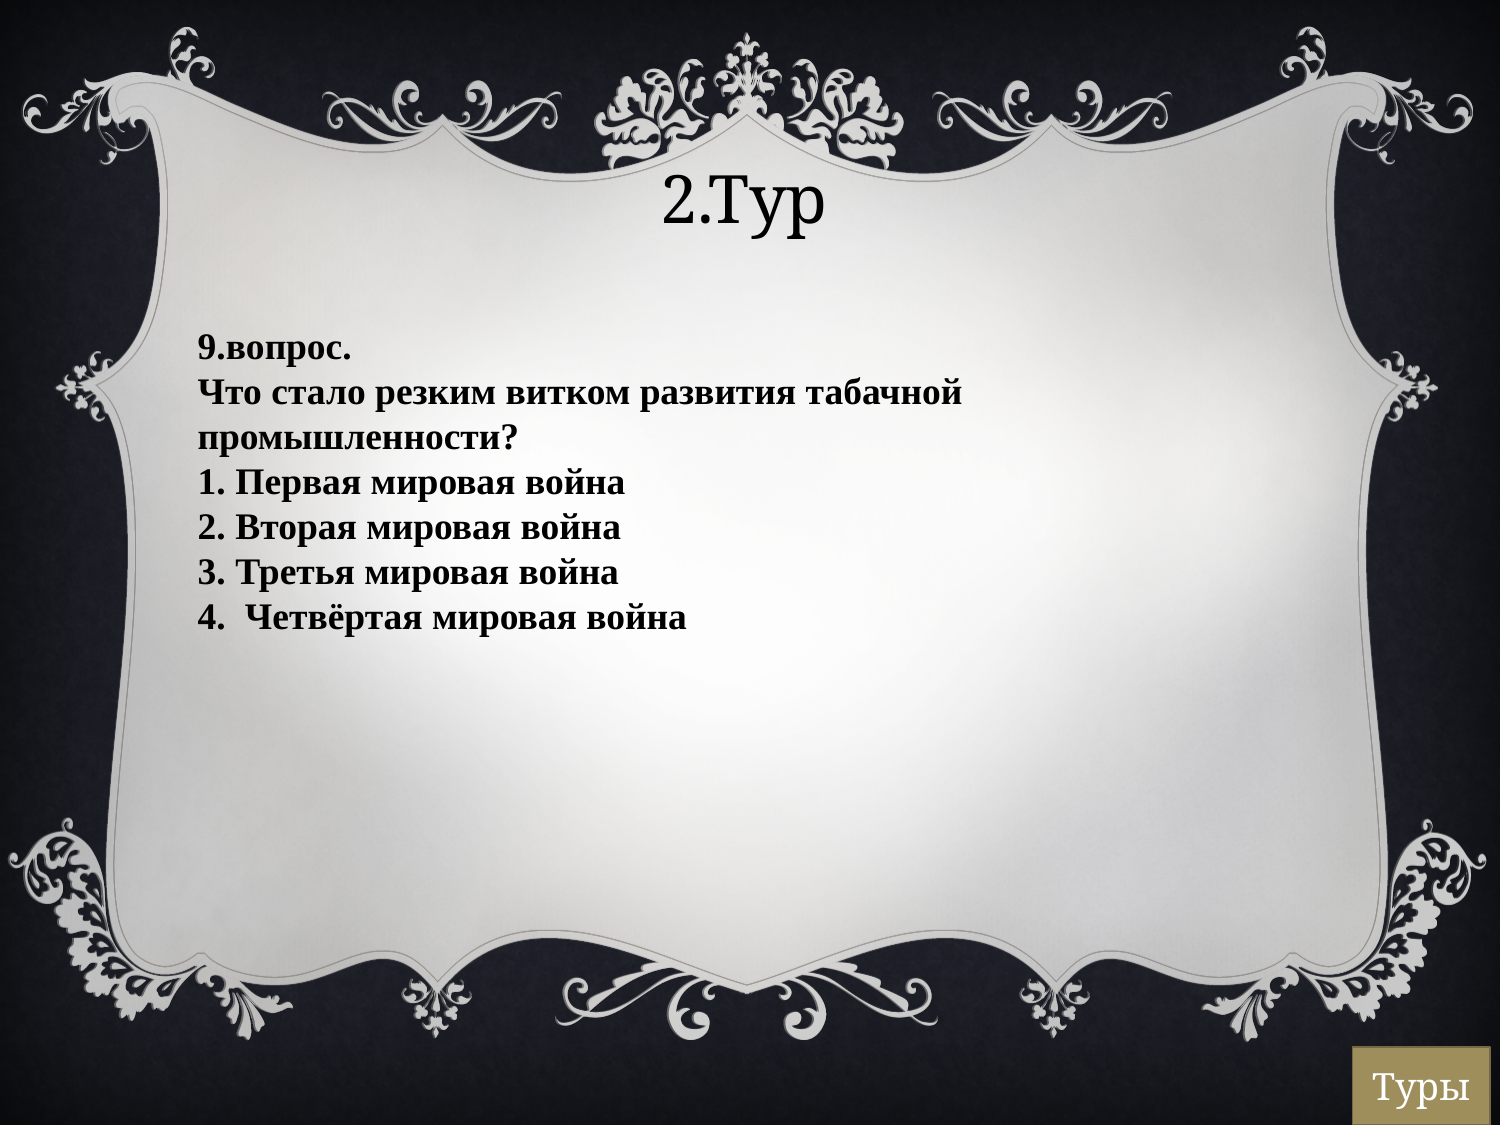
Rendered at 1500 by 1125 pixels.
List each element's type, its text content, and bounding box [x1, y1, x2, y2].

picture [0, 0, 1500, 1125]
text_box Туры [1352, 1046, 1491, 1125]
text_box 2.Тур [645, 148, 843, 244]
text_box 9.вопрос. Что стало резким витком развития табачной промышленности? 1. Первая мировая война 2. Вторая мировая война 3. Третья мировая война 4. Четвёртая мировая война [182, 314, 1247, 645]
